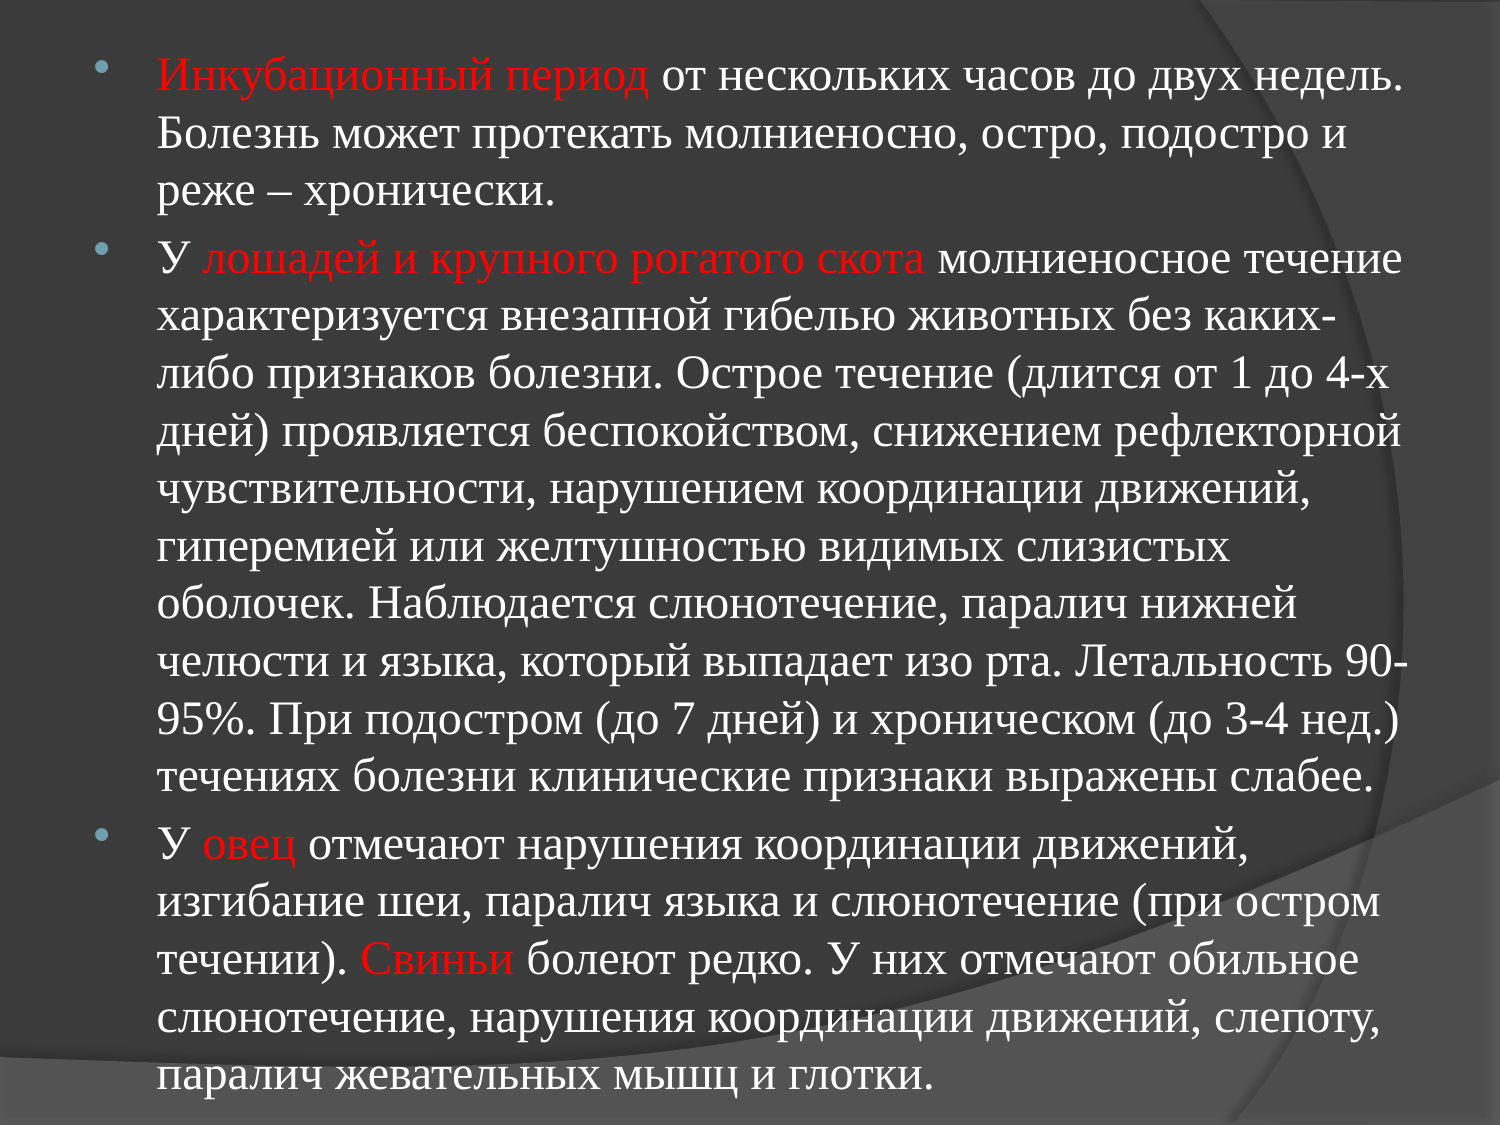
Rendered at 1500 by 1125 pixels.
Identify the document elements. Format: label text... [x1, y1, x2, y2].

list Инкубационный период от нескольких часов до двух недель. Болезнь может протекать молниеносно, остро, подостро и реже – хронически. У лошадей и крупного рогатого скота молниеносное течение характеризуется внезапной гибелью животных без каких-либо признаков болезни. Острое течение (длится от 1 до 4-х дней) проявляется беспокойством, снижением рефлекторной чувствительности, нарушением координации движений, гиперемией или желтушностью видимых слизистых оболочек. Наблюдается слюнотечение, паралич нижней челюсти и языка, который выпадает изо рта. Летальность 90-95%. При подостром (до 7 дней) и хроническом (до 3-4 нед.) течениях болезни клинические признаки выражены слабее. У овец отмечают нарушения координации движений, изгибание шеи, паралич языка и слюнотечение (при остром течении). Свиньи болеют редко. У них отмечают обильное слюнотечение, нарушения координации движений, слепоту, паралич жевательных мышц и глотки. [75, 35, 1425, 1125]
